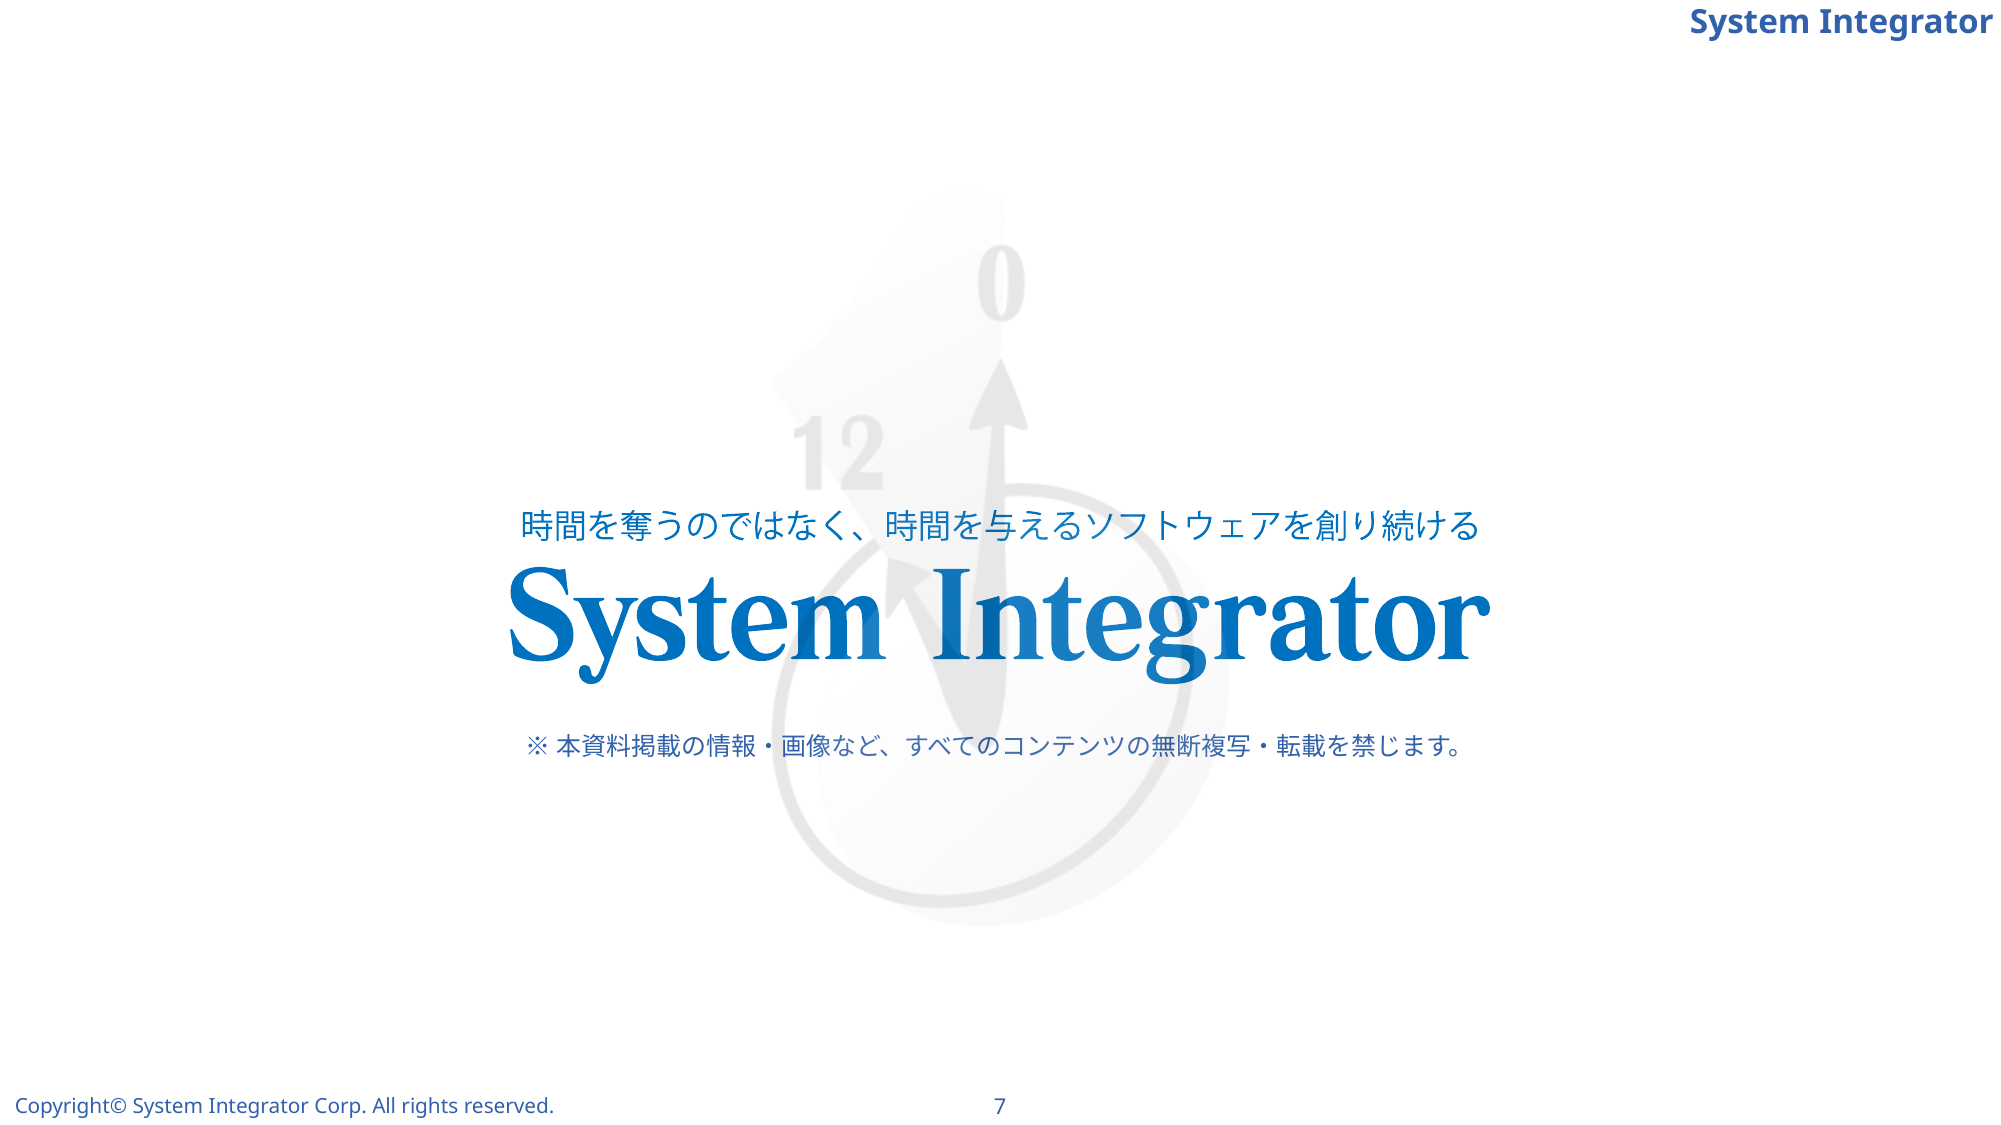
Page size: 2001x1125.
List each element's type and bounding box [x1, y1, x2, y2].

picture [771, 191, 1229, 926]
